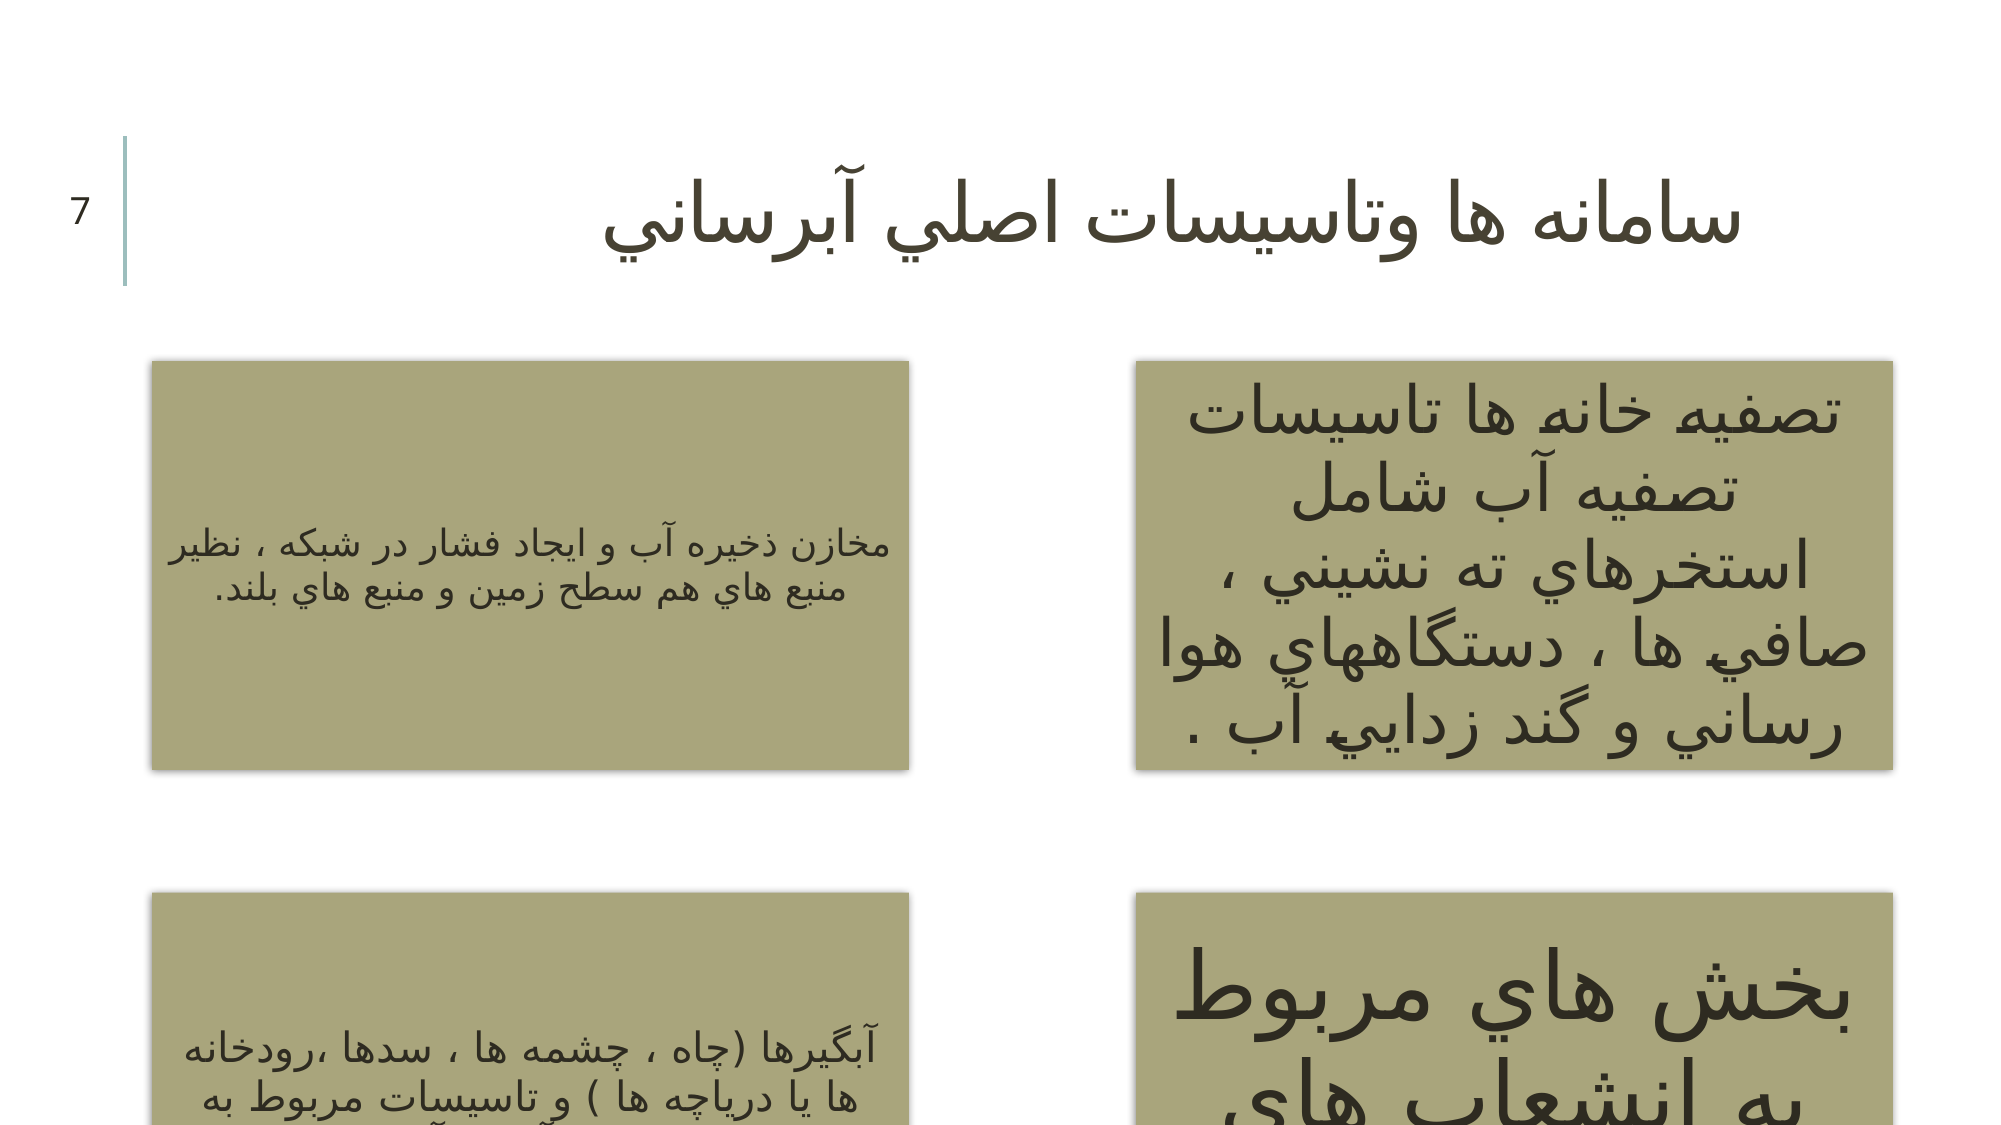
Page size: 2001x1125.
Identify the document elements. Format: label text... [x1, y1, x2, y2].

title سامانه ها وتاسيسات اصلي آبرساني [168, 96, 1763, 342]
text_box 7 [54, 180, 125, 240]
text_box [151, 360, 1894, 1068]
